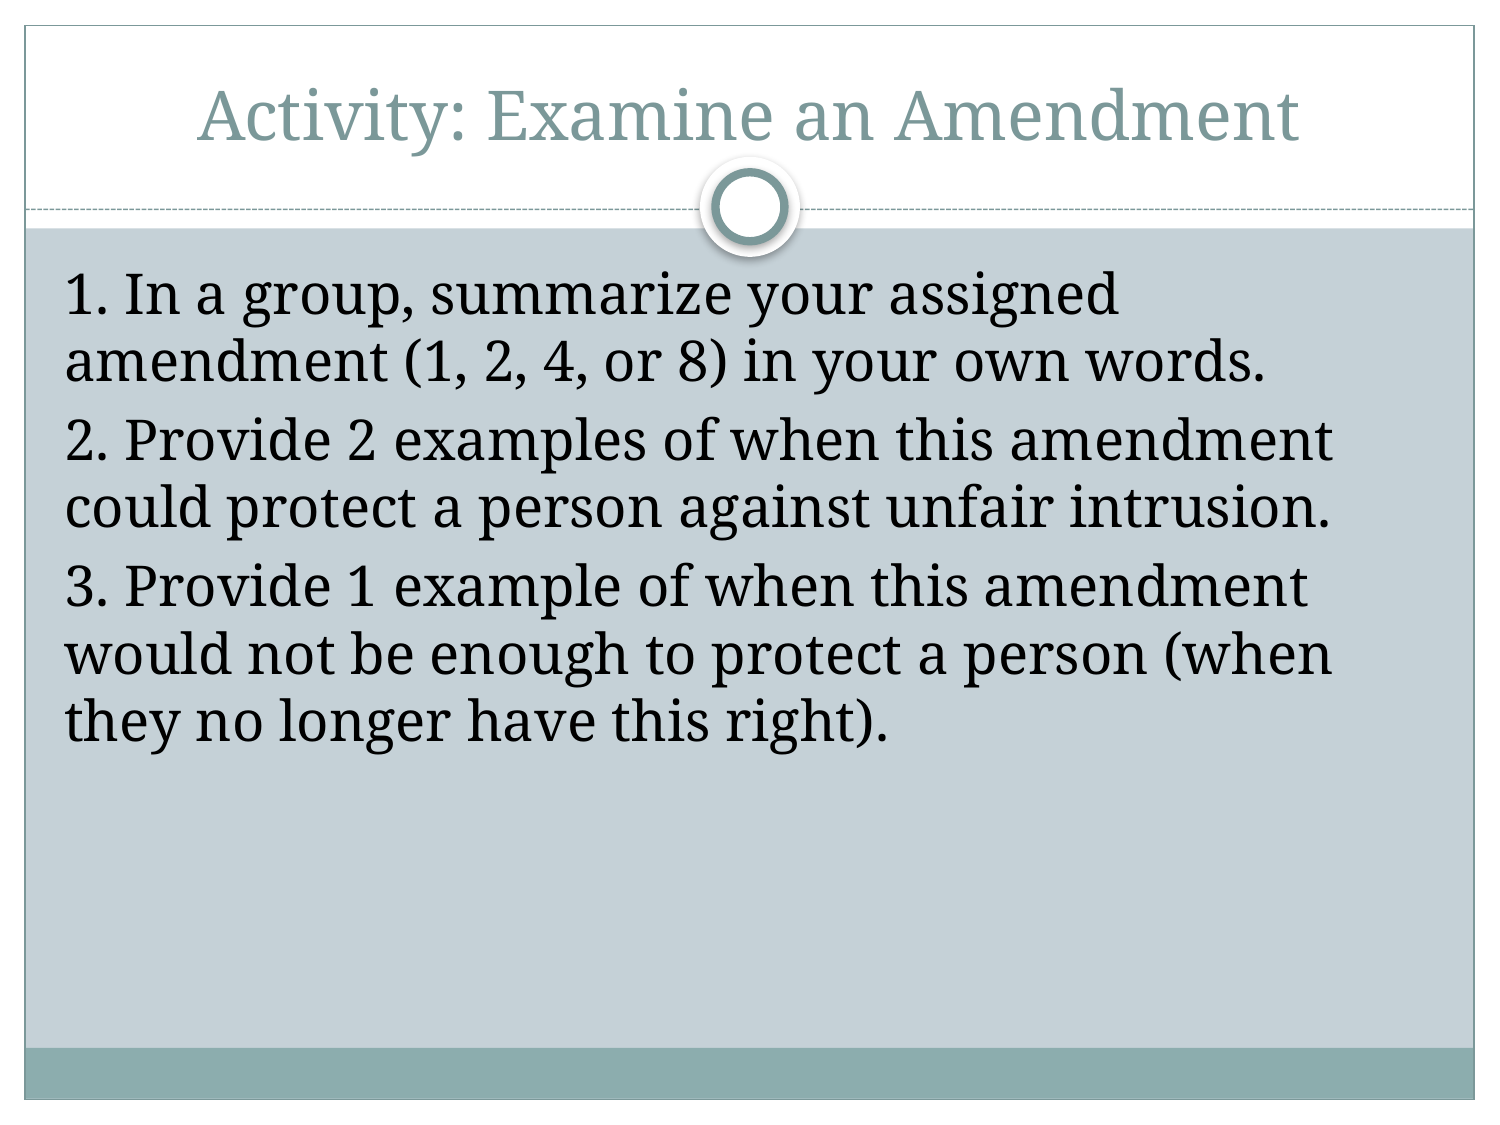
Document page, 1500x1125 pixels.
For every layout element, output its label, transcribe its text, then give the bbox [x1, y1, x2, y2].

title Activity: Examine an Amendment [49, 37, 1450, 162]
list 1. In a group, summarize your assigned amendment (1, 2, 4, or 8) in your own words. 2. Provide 2 examples of when this amendment could protect a person against unfair intrusion. 3. Provide 1 example of when this amendment would not be enough to protect a person (when they no longer have this right). [49, 250, 1445, 1001]
